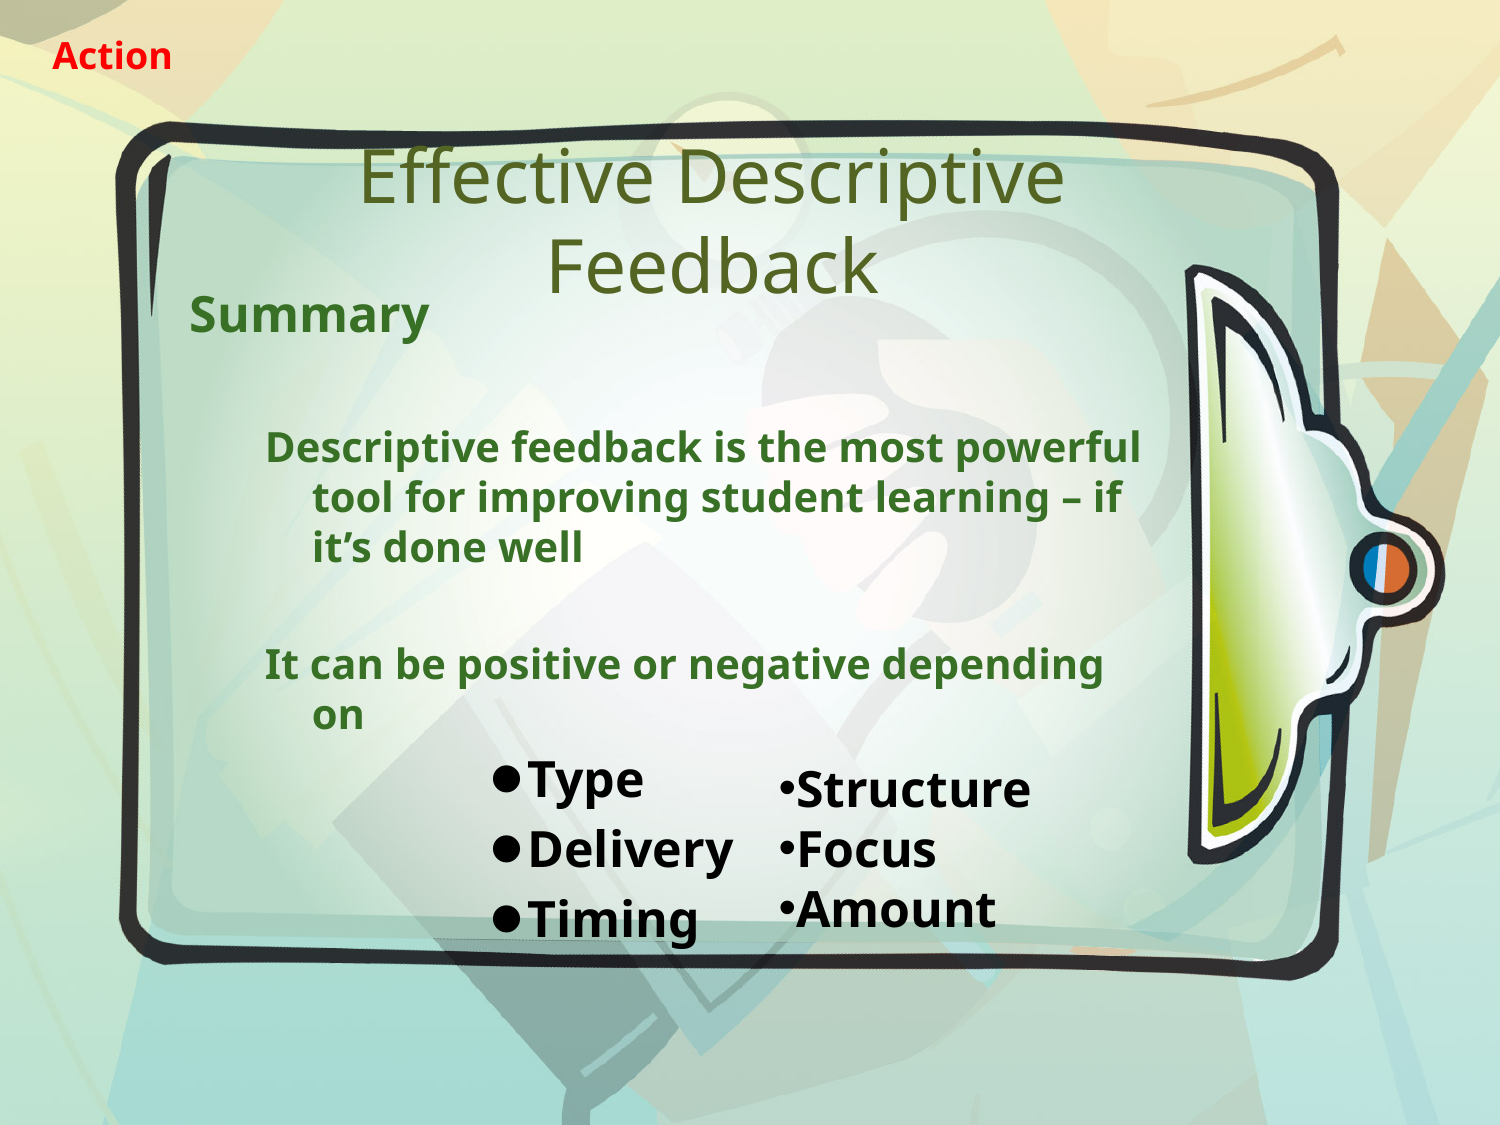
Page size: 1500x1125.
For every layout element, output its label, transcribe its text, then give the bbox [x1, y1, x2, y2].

list Summary Descriptive feedback is the most powerful tool for improving student learning – if it’s done well It can be positive or negative depending on Type Delivery Timing [174, 274, 1176, 1038]
text_box Action [37, 24, 189, 85]
picture [0, 0, 1500, 1125]
text_box Structure Focus Amount [763, 749, 1150, 945]
title Effective Descriptive Feedback [174, 162, 1251, 276]
